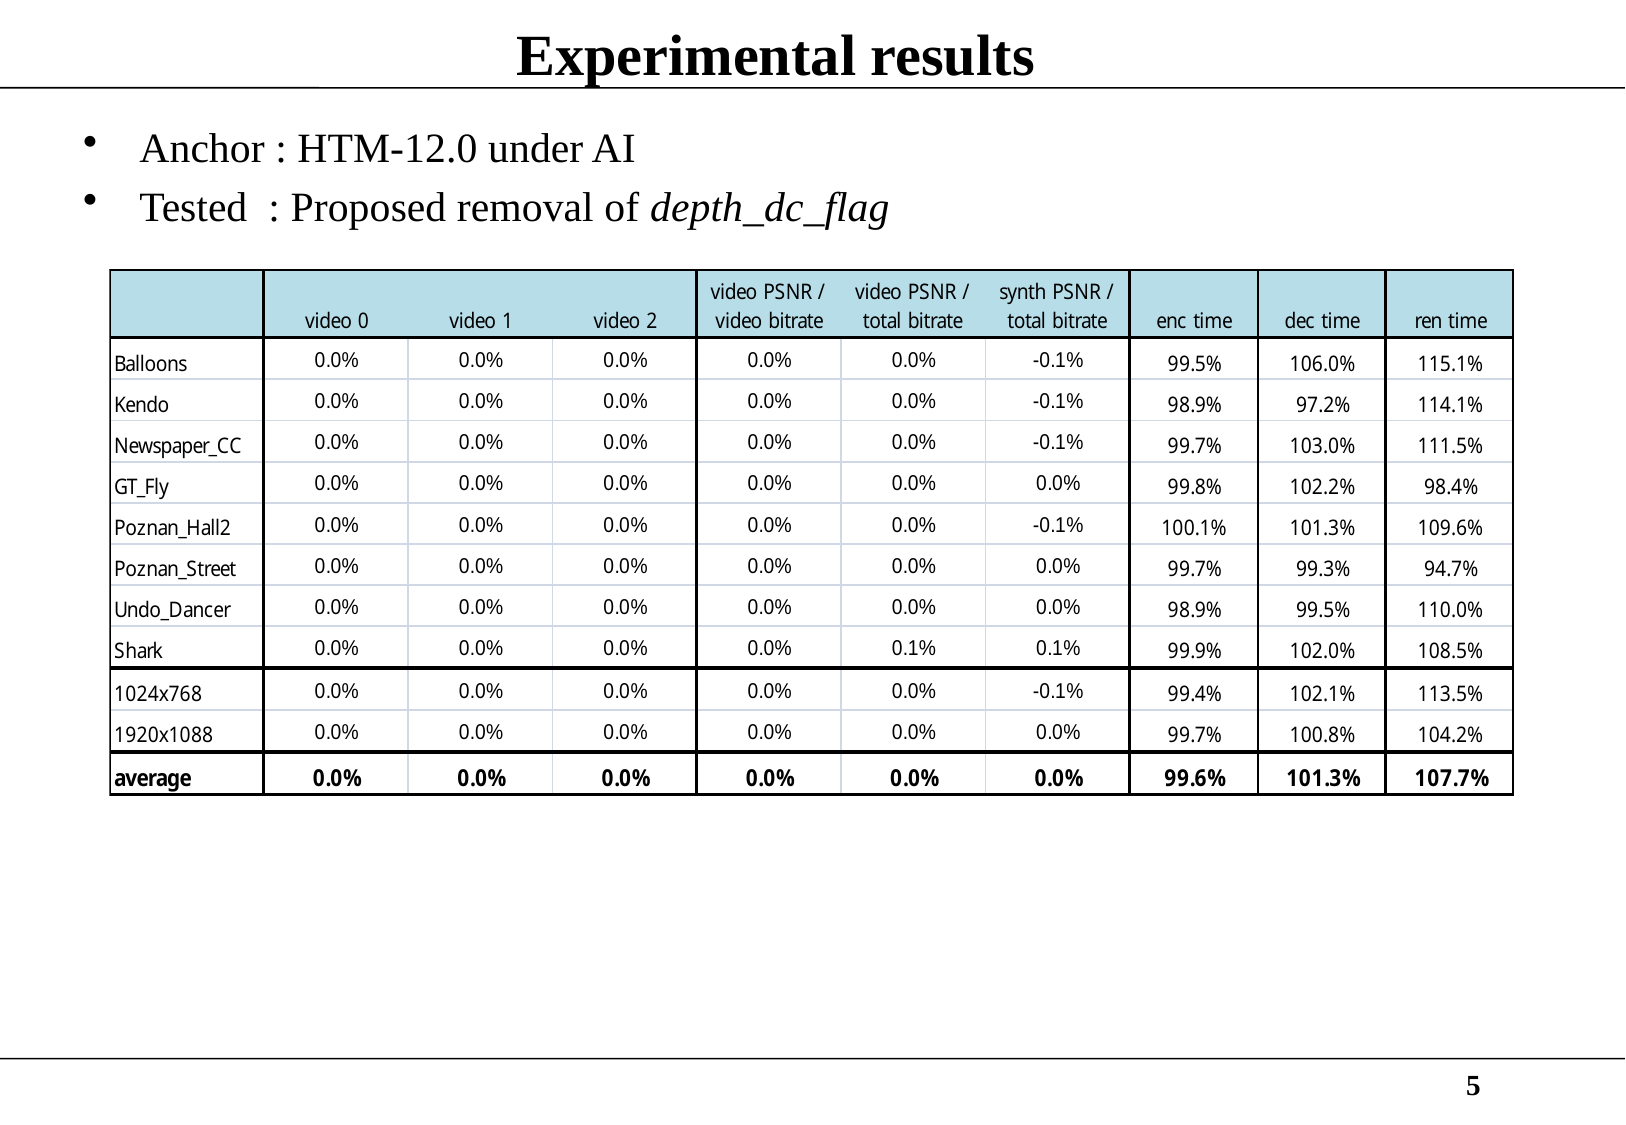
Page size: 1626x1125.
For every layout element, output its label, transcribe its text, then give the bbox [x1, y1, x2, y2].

title Experimental results [68, 9, 1484, 94]
picture [109, 269, 1516, 798]
list Anchor : HTM-12.0 under AI Tested : Proposed removal of depth_dc_flag [68, 113, 1544, 1005]
slide_number 5 [1403, 1058, 1544, 1106]
